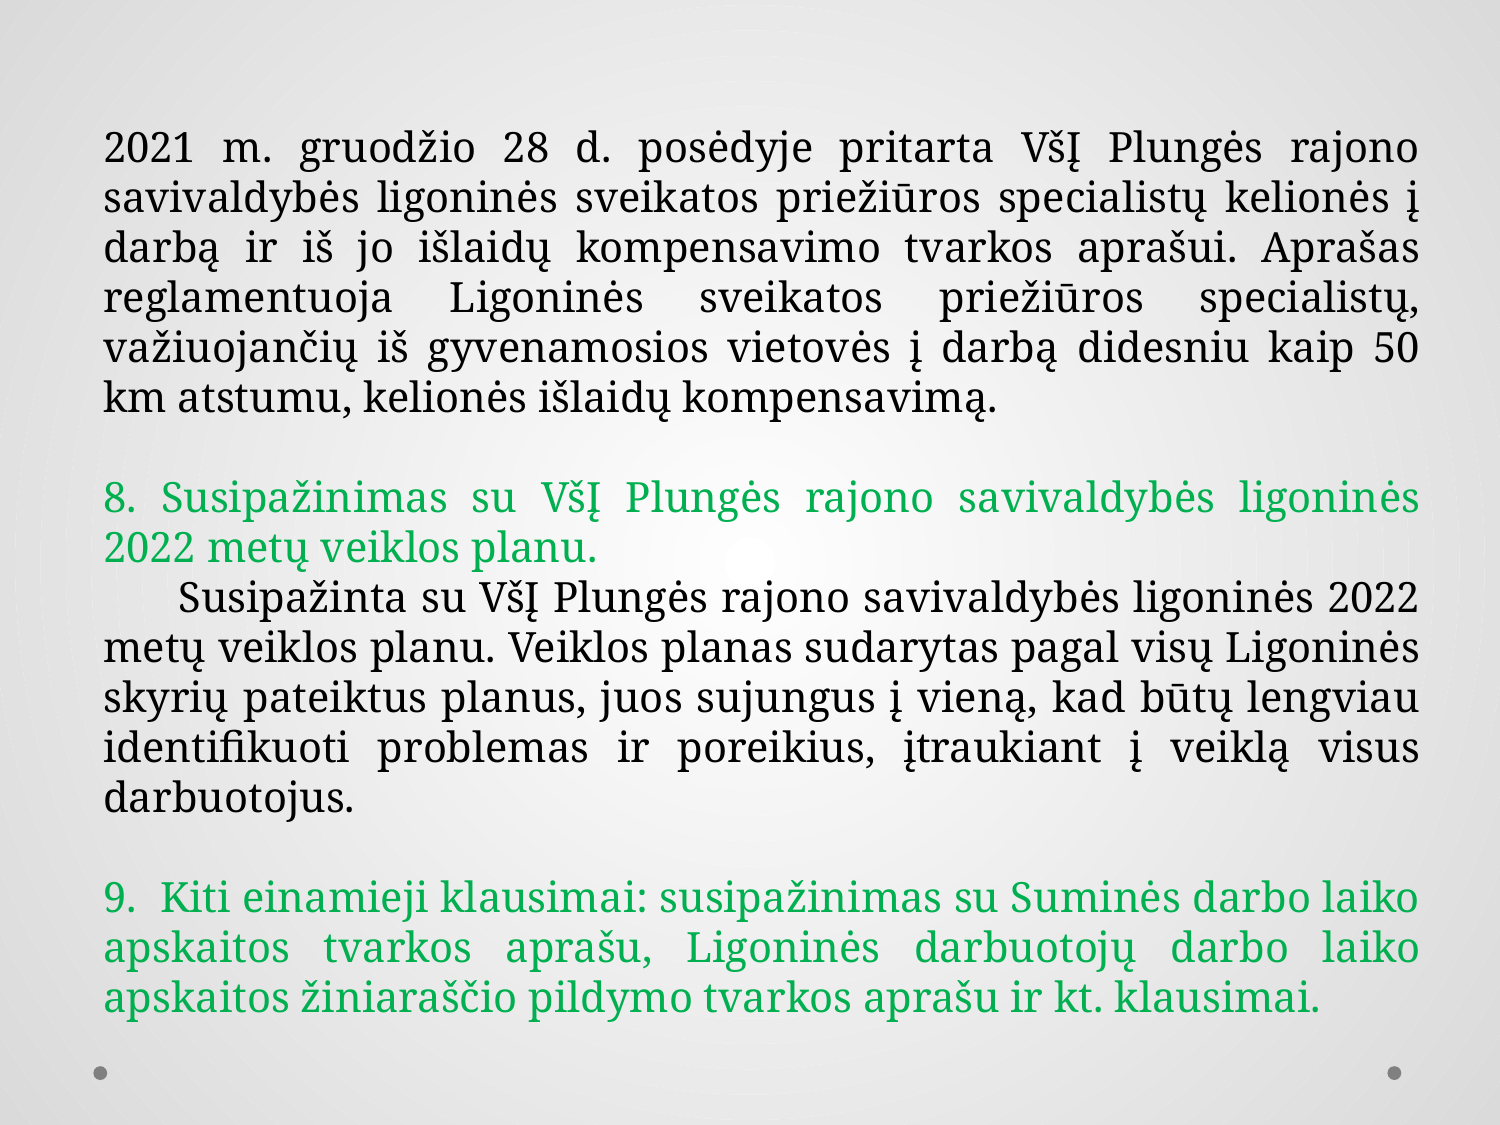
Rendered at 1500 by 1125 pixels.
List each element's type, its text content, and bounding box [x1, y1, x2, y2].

text_box 2021 m. gruodžio 28 d. posėdyje pritarta VšĮ Plungės rajono savivaldybės ligoninės sveikatos priežiūros specialistų kelionės į darbą ir iš jo išlaidų kompensavimo tvarkos aprašui. Aprašas reglamentuoja Ligoninės sveikatos priežiūros specialistų, važiuojančių iš gyvenamosios vietovės į darbą didesniu kaip 50 km atstumu, kelionės išlaidų kompensavimą. 8. Susipažinimas su VšĮ Plungės rajono savivaldybės ligoninės 2022 metų veiklos planu. Susipažinta su VšĮ Plungės rajono savivaldybės ligoninės 2022 metų veiklos planu. Veiklos planas sudarytas pagal visų Ligoninės skyrių pateiktus planus, juos sujungus į vieną, kad būtų lengviau identifikuoti problemas ir poreikius, įtraukiant į veiklą visus darbuotojus. 9. Kiti einamieji klausimai: susipažinimas su Suminės darbo laiko apskaitos tvarkos aprašu, Ligoninės darbuotojų darbo laiko apskaitos žiniaraščio pildymo tvarkos aprašu ir kt. klausimai. [88, 113, 1436, 1029]
